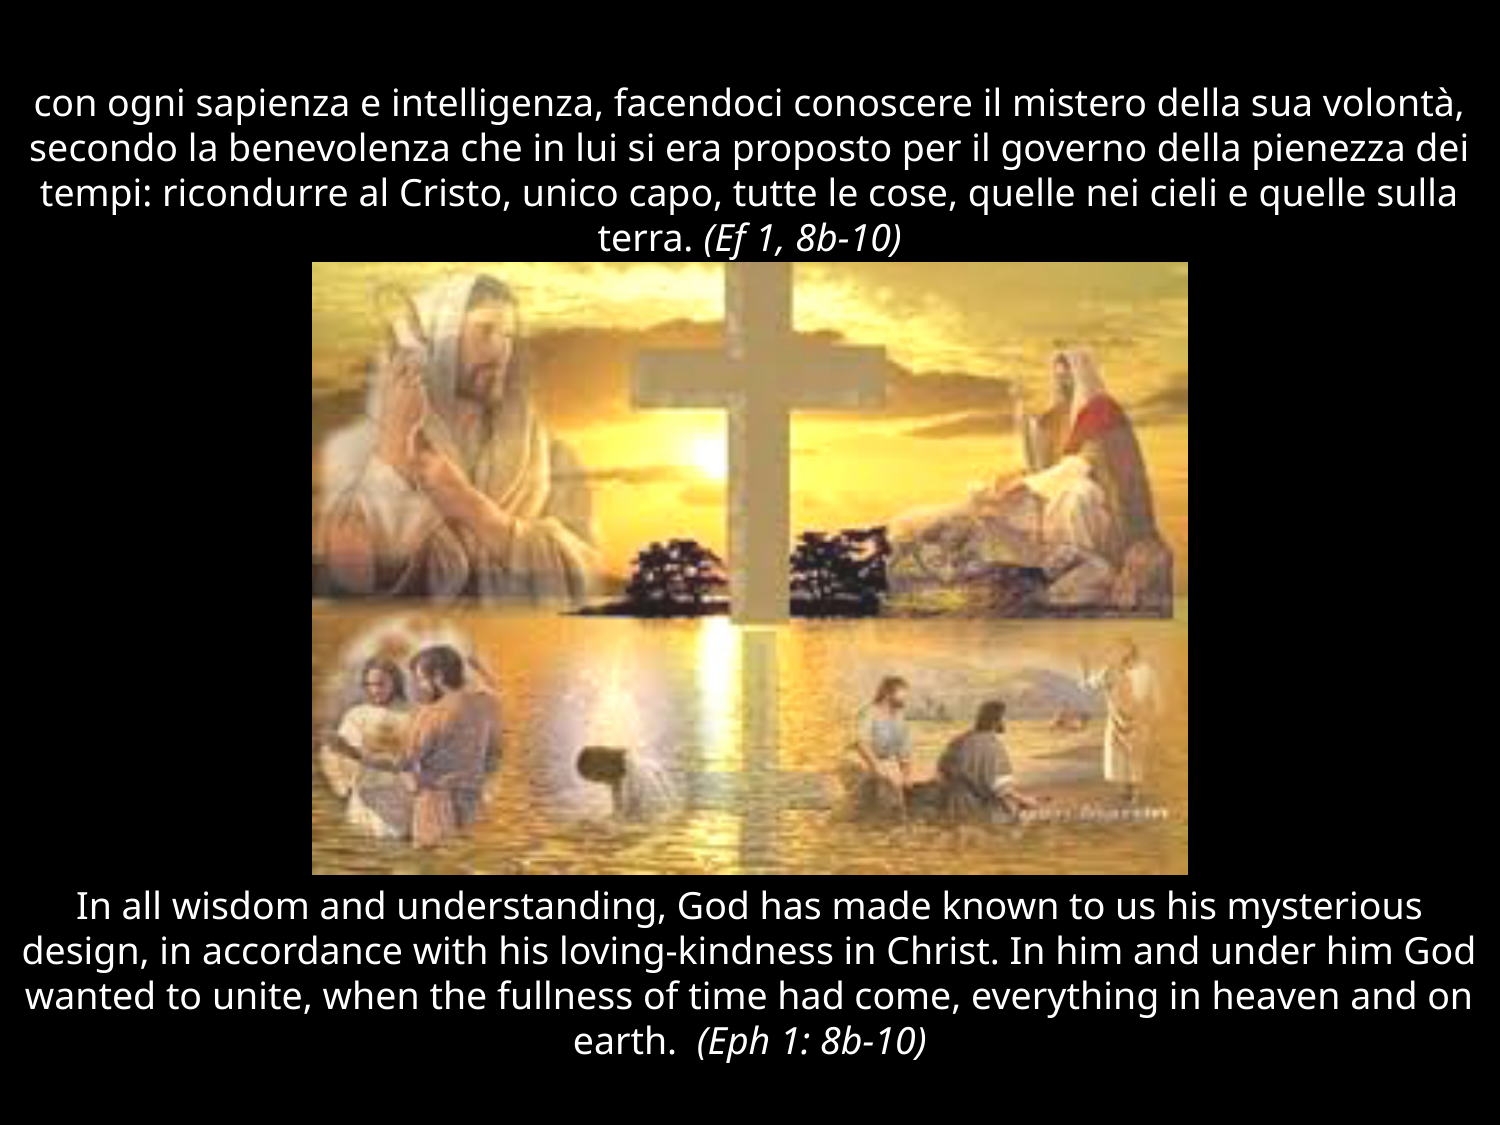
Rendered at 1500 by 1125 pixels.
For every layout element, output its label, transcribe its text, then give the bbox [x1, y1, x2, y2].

picture [312, 262, 1188, 875]
text_box In all wisdom and understanding, God has made known to us his mysterious design, in accordance with his loving-kindness in Christ. In him and under him God wanted to unite, when the fullness of time had come, everything in heaven and on earth. (Eph 1: 8b-10) [0, 874, 1500, 1070]
title con ogni sapienza e intelligenza, facendoci conoscere il mistero della sua volontà, secondo la benevolenza che in lui si era proposto per il governo della pienezza dei tempi: ricondurre al Cristo, unico capo, tutte le cose, quelle nei cieli e quelle sulla terra. (Ef 1, 8b-10) [0, 75, 1500, 263]
